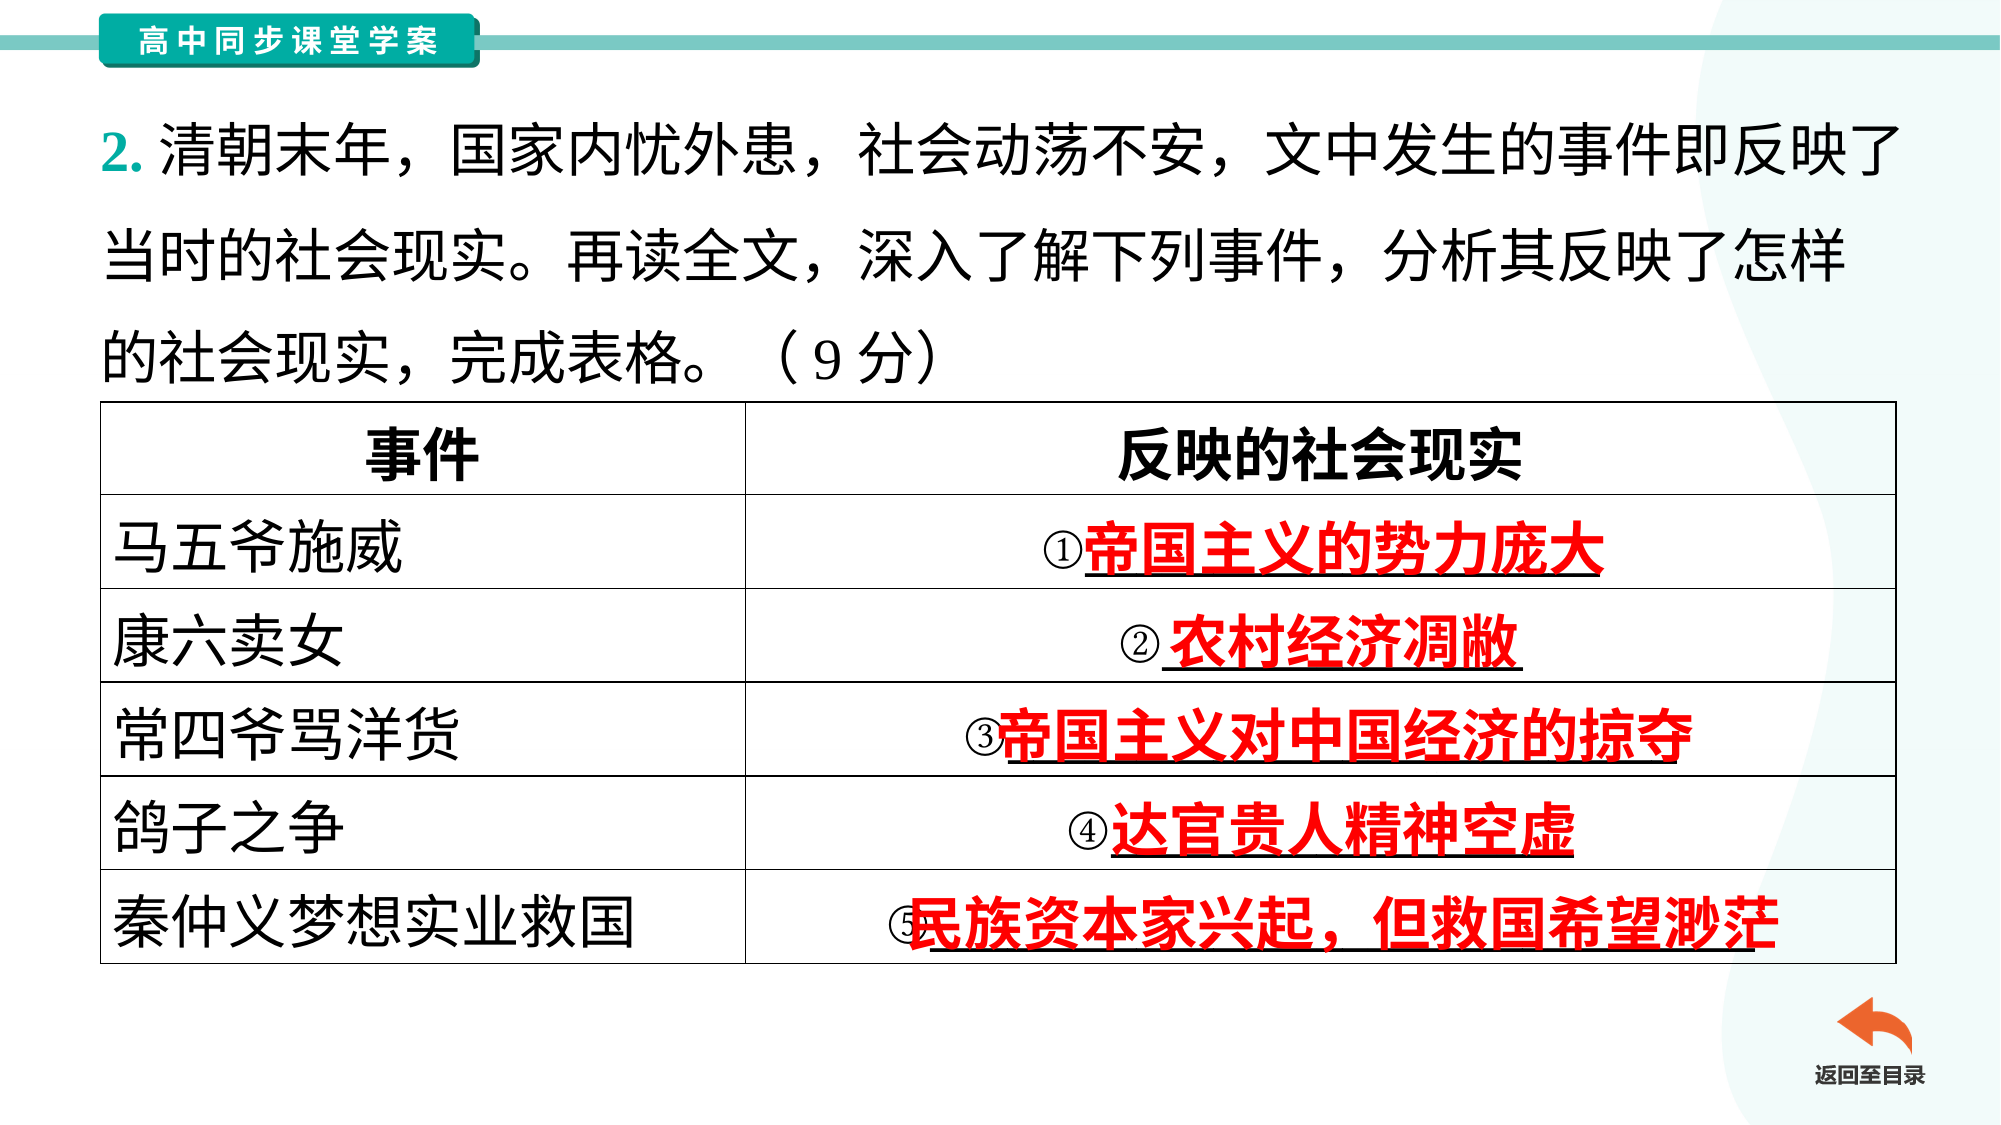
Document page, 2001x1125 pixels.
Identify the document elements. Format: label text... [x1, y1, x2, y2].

table_header 事件 [101, 403, 745, 494]
table_cell 康六卖女 [101, 589, 745, 681]
text_box 2.清朝末年，国家内忧外患，社会动荡不安，文中发生的事件即反映了 当时的社会现实。再读全文，深入了解下列事件，分析其反映了怎样 的社会现实，完成表格。（9分） [100, 76, 1899, 380]
table_cell 马五爷施威 [101, 495, 745, 588]
text_box 农村经济凋敝 [1147, 587, 1542, 668]
picture [0, 0, 2000, 1125]
table_cell ⑤________________________________ [746, 870, 1895, 963]
table_cell ③__________________________ [746, 683, 1895, 775]
table_cell 常四爷骂洋货 [101, 683, 745, 775]
table_cell 鸽子之争 [101, 777, 745, 869]
table_header 反映的社会现实 [746, 403, 1895, 494]
text_box 帝国主义对中国经济的掠夺 [972, 681, 1718, 762]
table_cell ②______________ [746, 589, 1895, 681]
text_box 帝国主义的势力庞大 [1059, 494, 1630, 574]
table_cell ④__________________ [746, 777, 1895, 869]
table_cell 秦仲义梦想实业救国 [101, 870, 745, 963]
text_box 民族资本家兴起，但救国希望渺茫 [882, 869, 1805, 949]
text_box 达官贵人精神空虚 [1089, 775, 1601, 856]
table_cell ①____________________ [746, 495, 1895, 588]
